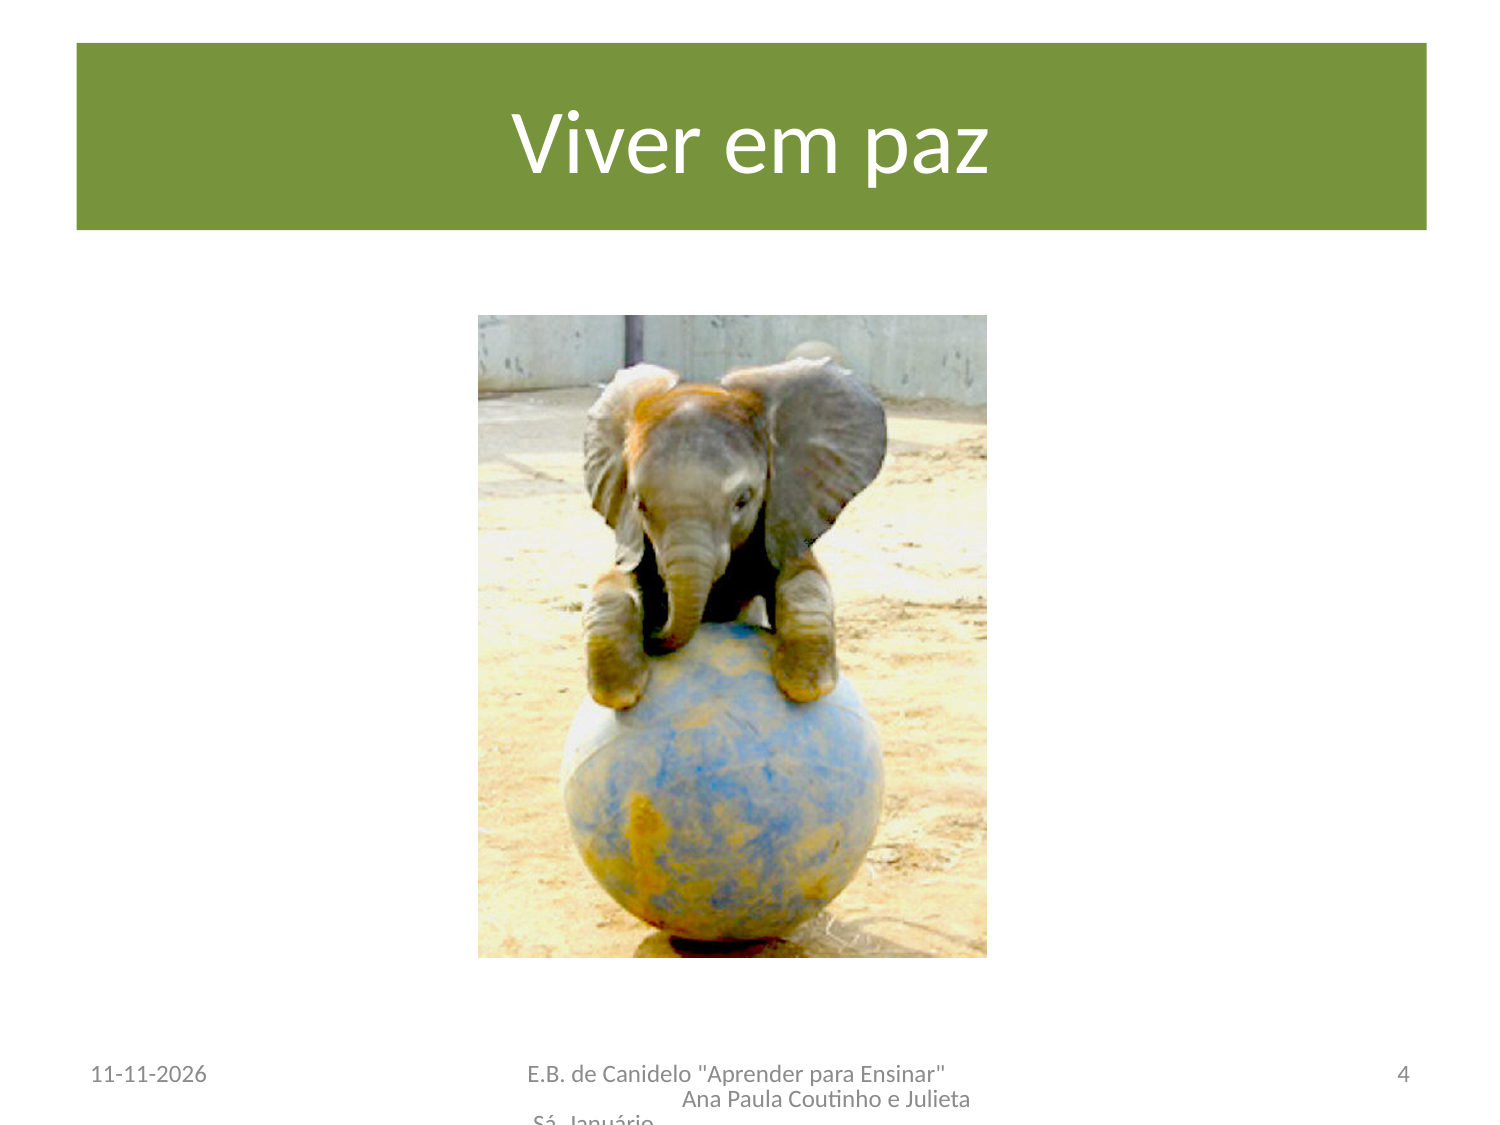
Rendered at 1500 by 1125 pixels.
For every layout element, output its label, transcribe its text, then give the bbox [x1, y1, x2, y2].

title Viver em paz [76, 42, 1427, 231]
footer E.B. de Canidelo "Aprender para Ensinar" Ana Paula Coutinho e Julieta Sá Januário [512, 1042, 988, 1103]
slide_number 4 [1074, 1042, 1425, 1103]
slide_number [75, 1042, 425, 1103]
picture [477, 314, 987, 958]
